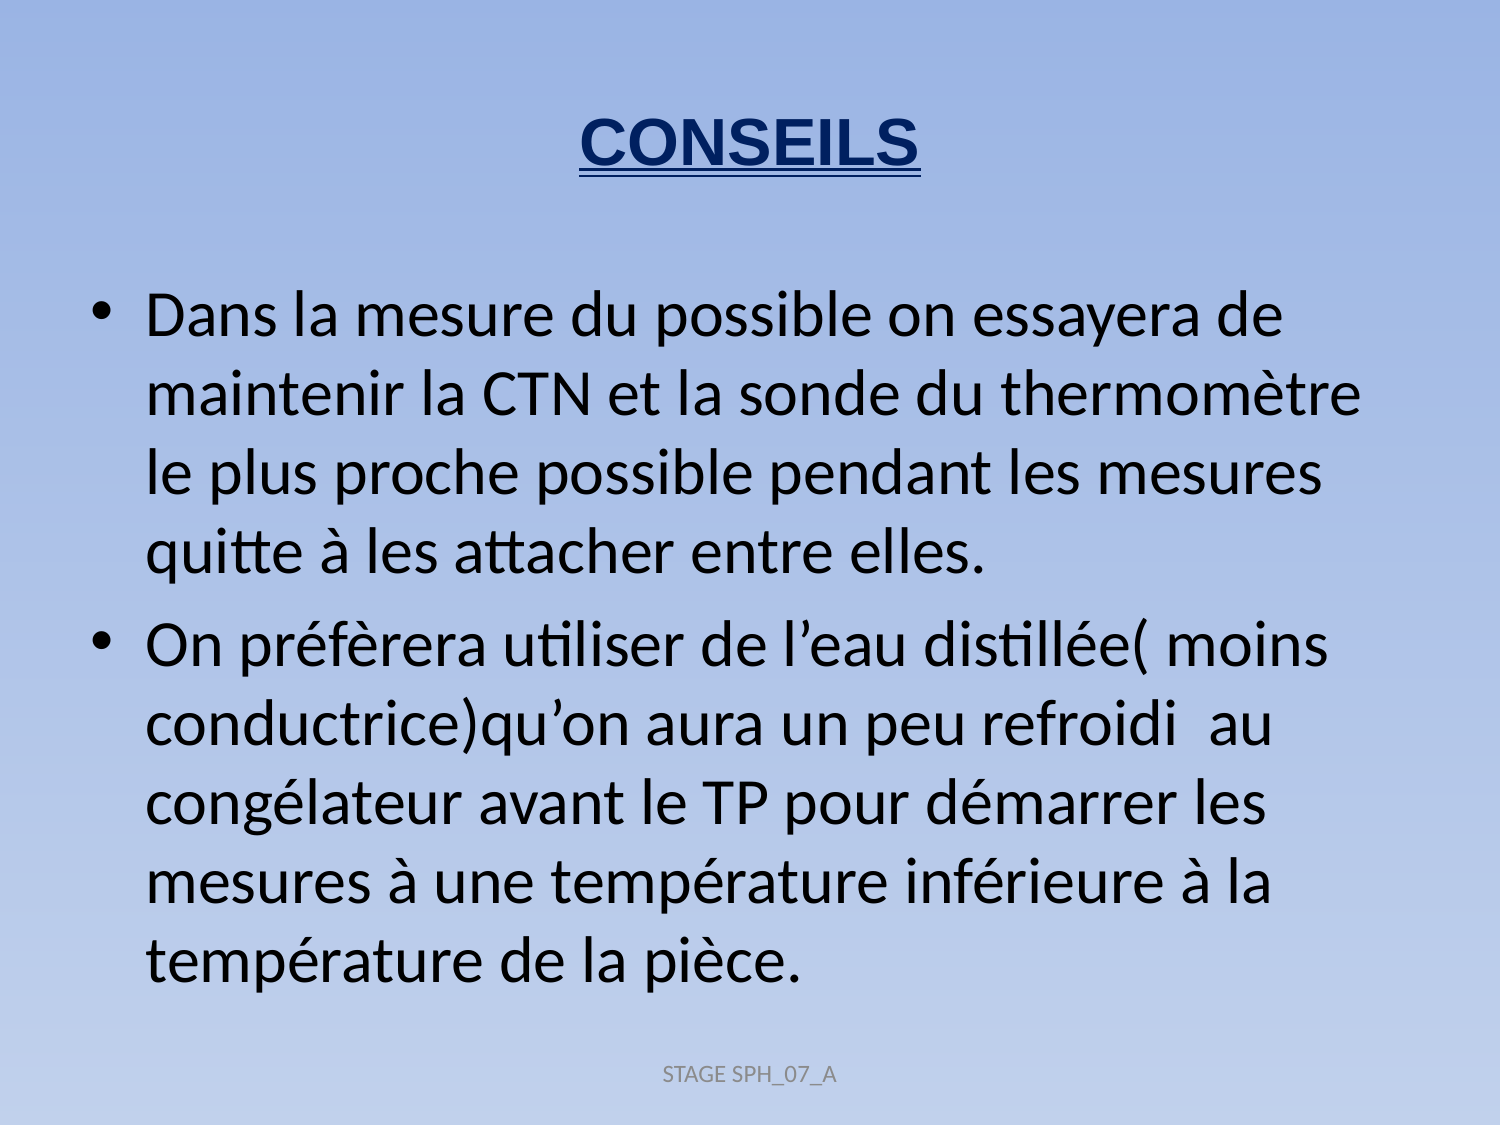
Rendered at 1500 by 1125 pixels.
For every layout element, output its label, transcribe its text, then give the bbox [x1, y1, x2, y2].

list Dans la mesure du possible on essayera de maintenir la CTN et la sonde du thermomètre le plus proche possible pendant les mesures quitte à les attacher entre elles. On préfèrera utiliser de l’eau distillée( moins conductrice)qu’on aura un peu refroidi au congélateur avant le TP pour démarrer les mesures à une température inférieure à la température de la pièce. [75, 262, 1425, 1005]
title CONSEILS [75, 45, 1425, 233]
footer STAGE SPH_07_A [512, 1042, 988, 1103]
